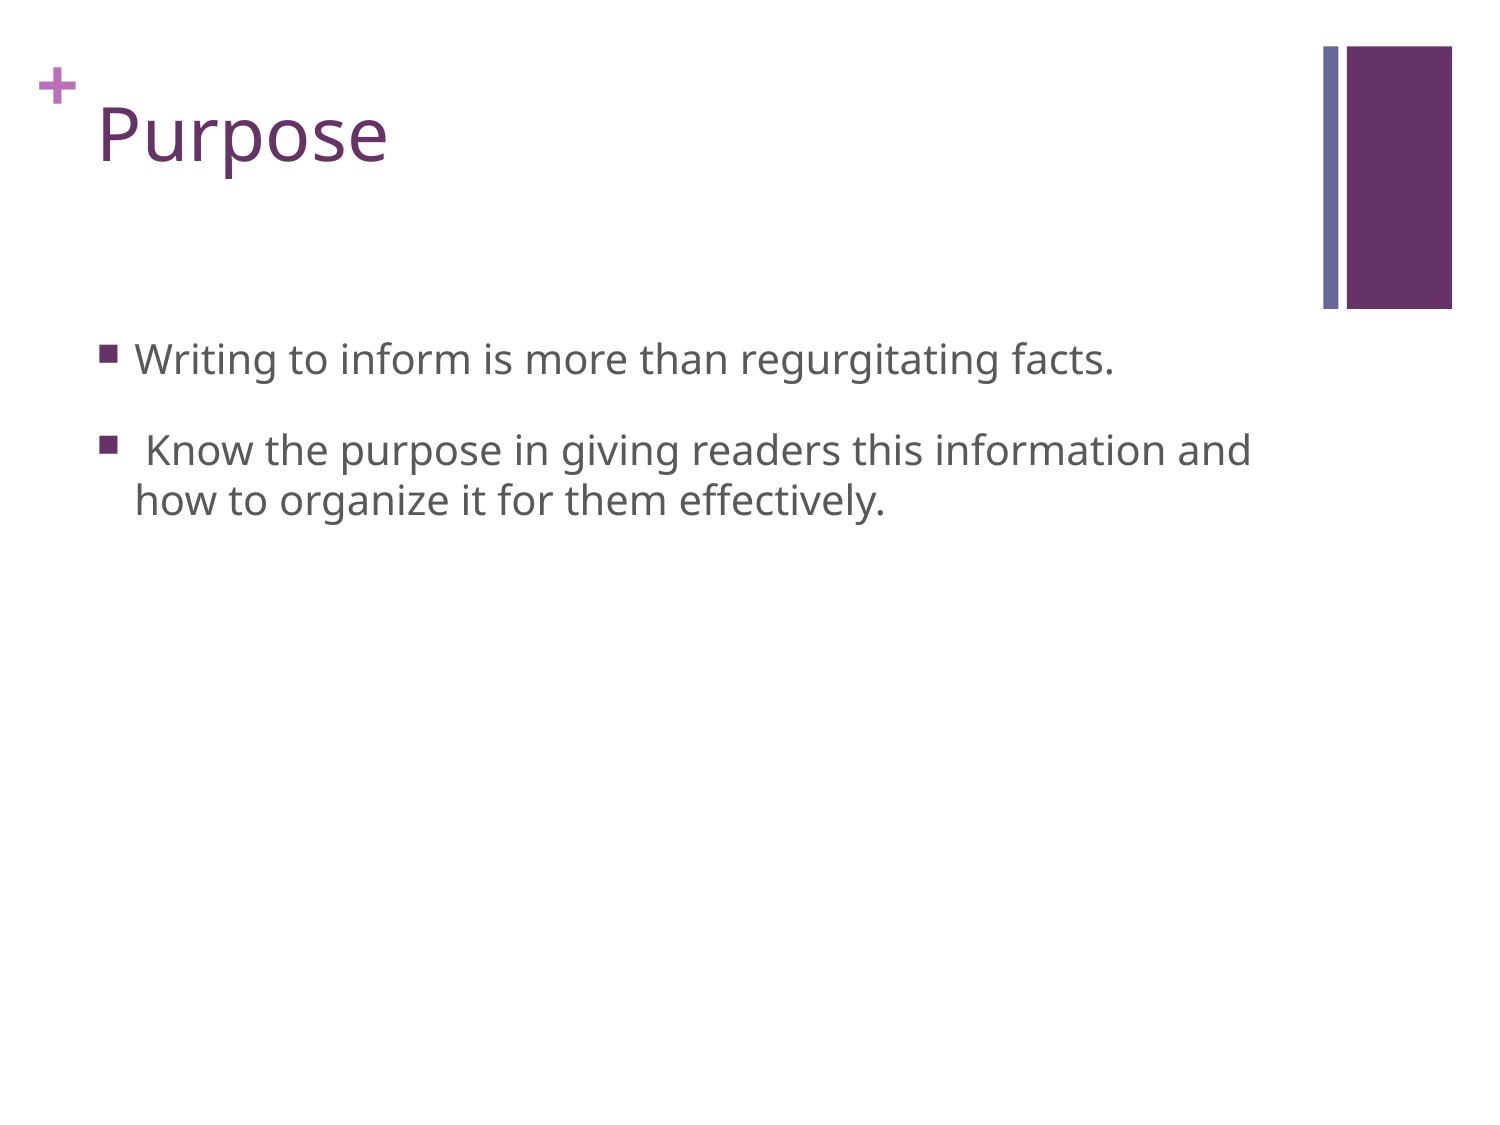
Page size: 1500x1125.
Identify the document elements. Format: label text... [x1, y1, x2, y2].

list Writing to inform is more than regurgitating facts. Know the purpose in giving readers this information and how to organize it for them effectively. [81, 324, 1322, 1005]
title Purpose [81, 79, 1322, 263]
